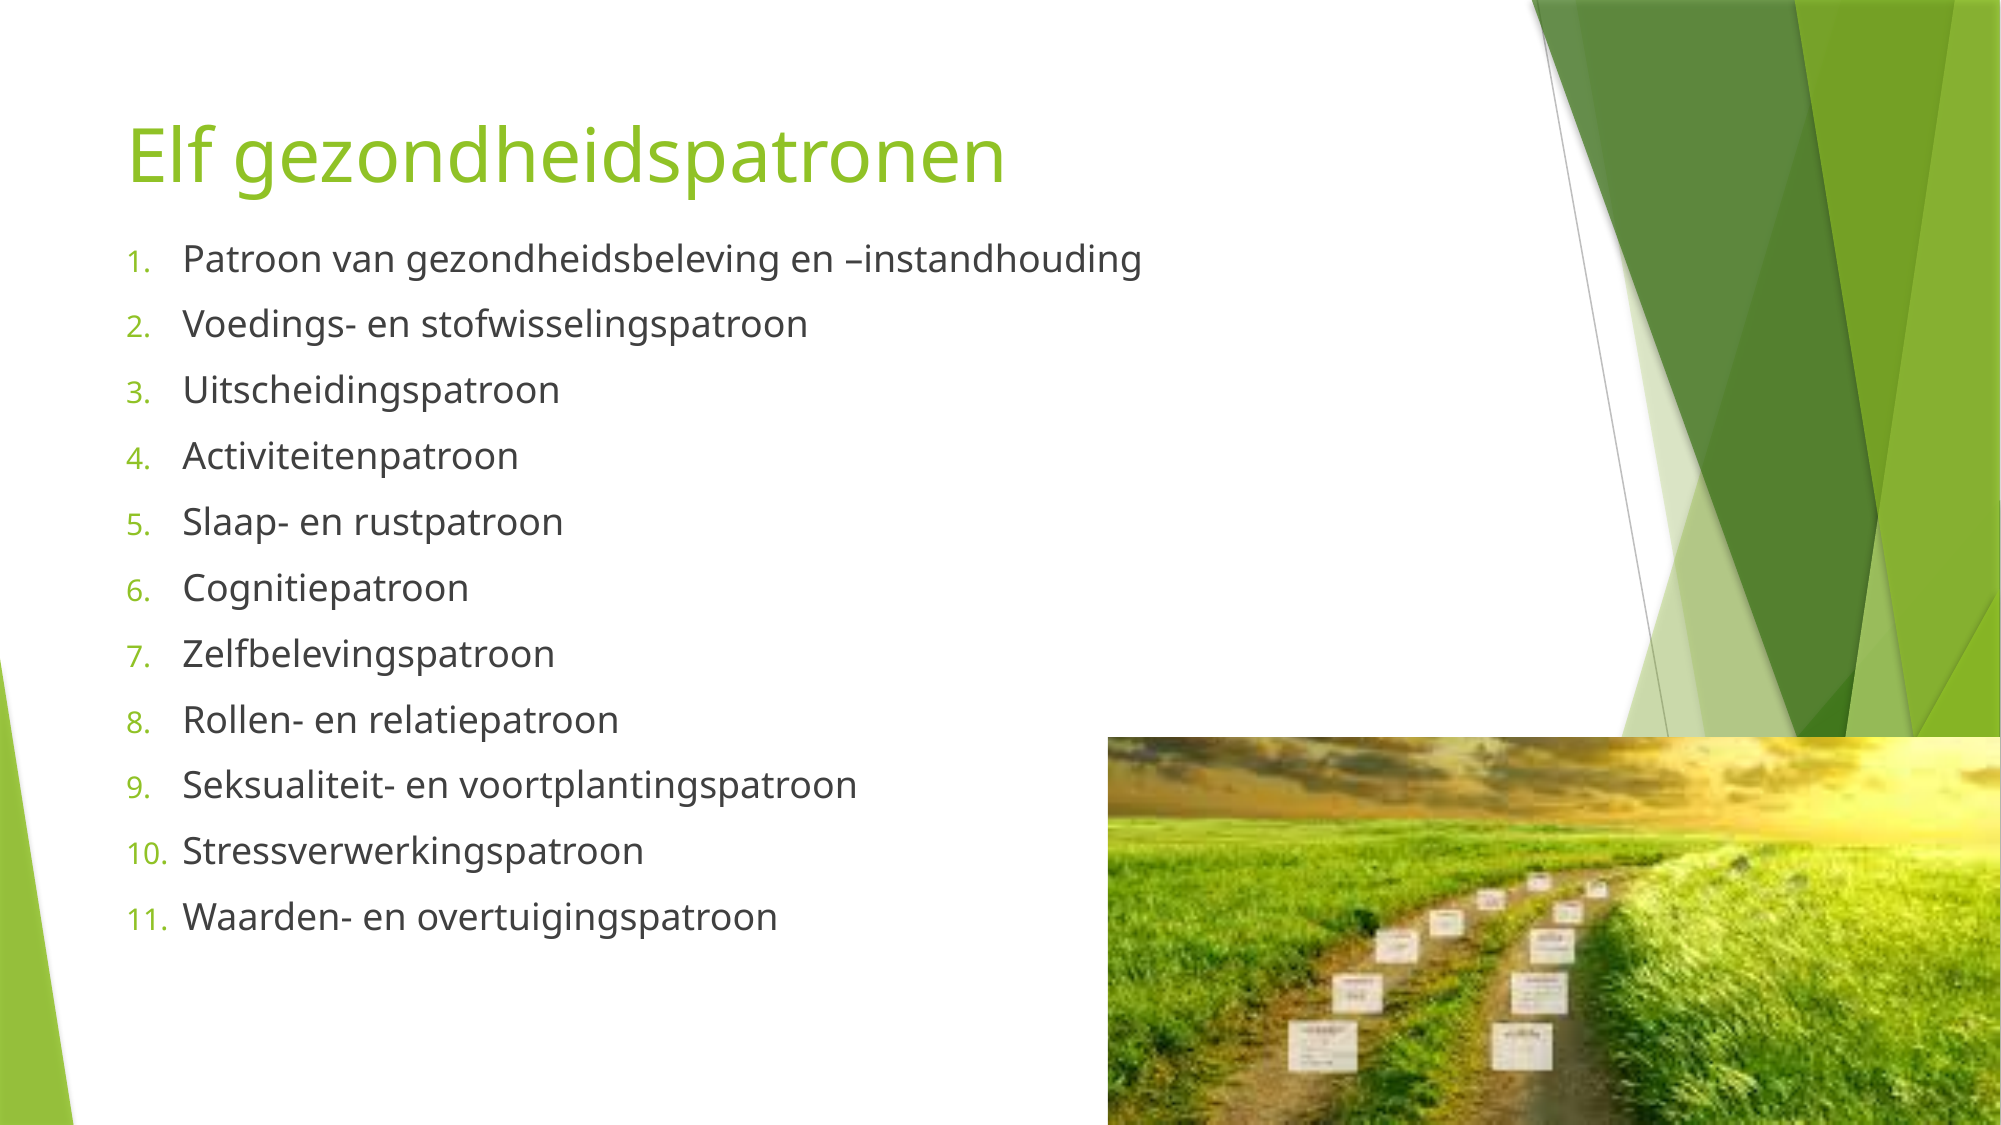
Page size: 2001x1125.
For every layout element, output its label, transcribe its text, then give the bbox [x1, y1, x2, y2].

picture [1107, 736, 2000, 1125]
list Patroon van gezondheidsbeleving en –instandhouding Voedings- en stofwisselingspatroon Uitscheidingspatroon Activiteitenpatroon Slaap- en rustpatroon Cognitiepatroon Zelfbelevingspatroon Rollen- en relatiepatroon Seksualiteit- en voortplantingspatroon Stressverwerkingspatroon Waarden- en overtuigingspatroon [111, 227, 1522, 1108]
title Elf gezondheidspatronen [111, 99, 1522, 227]
